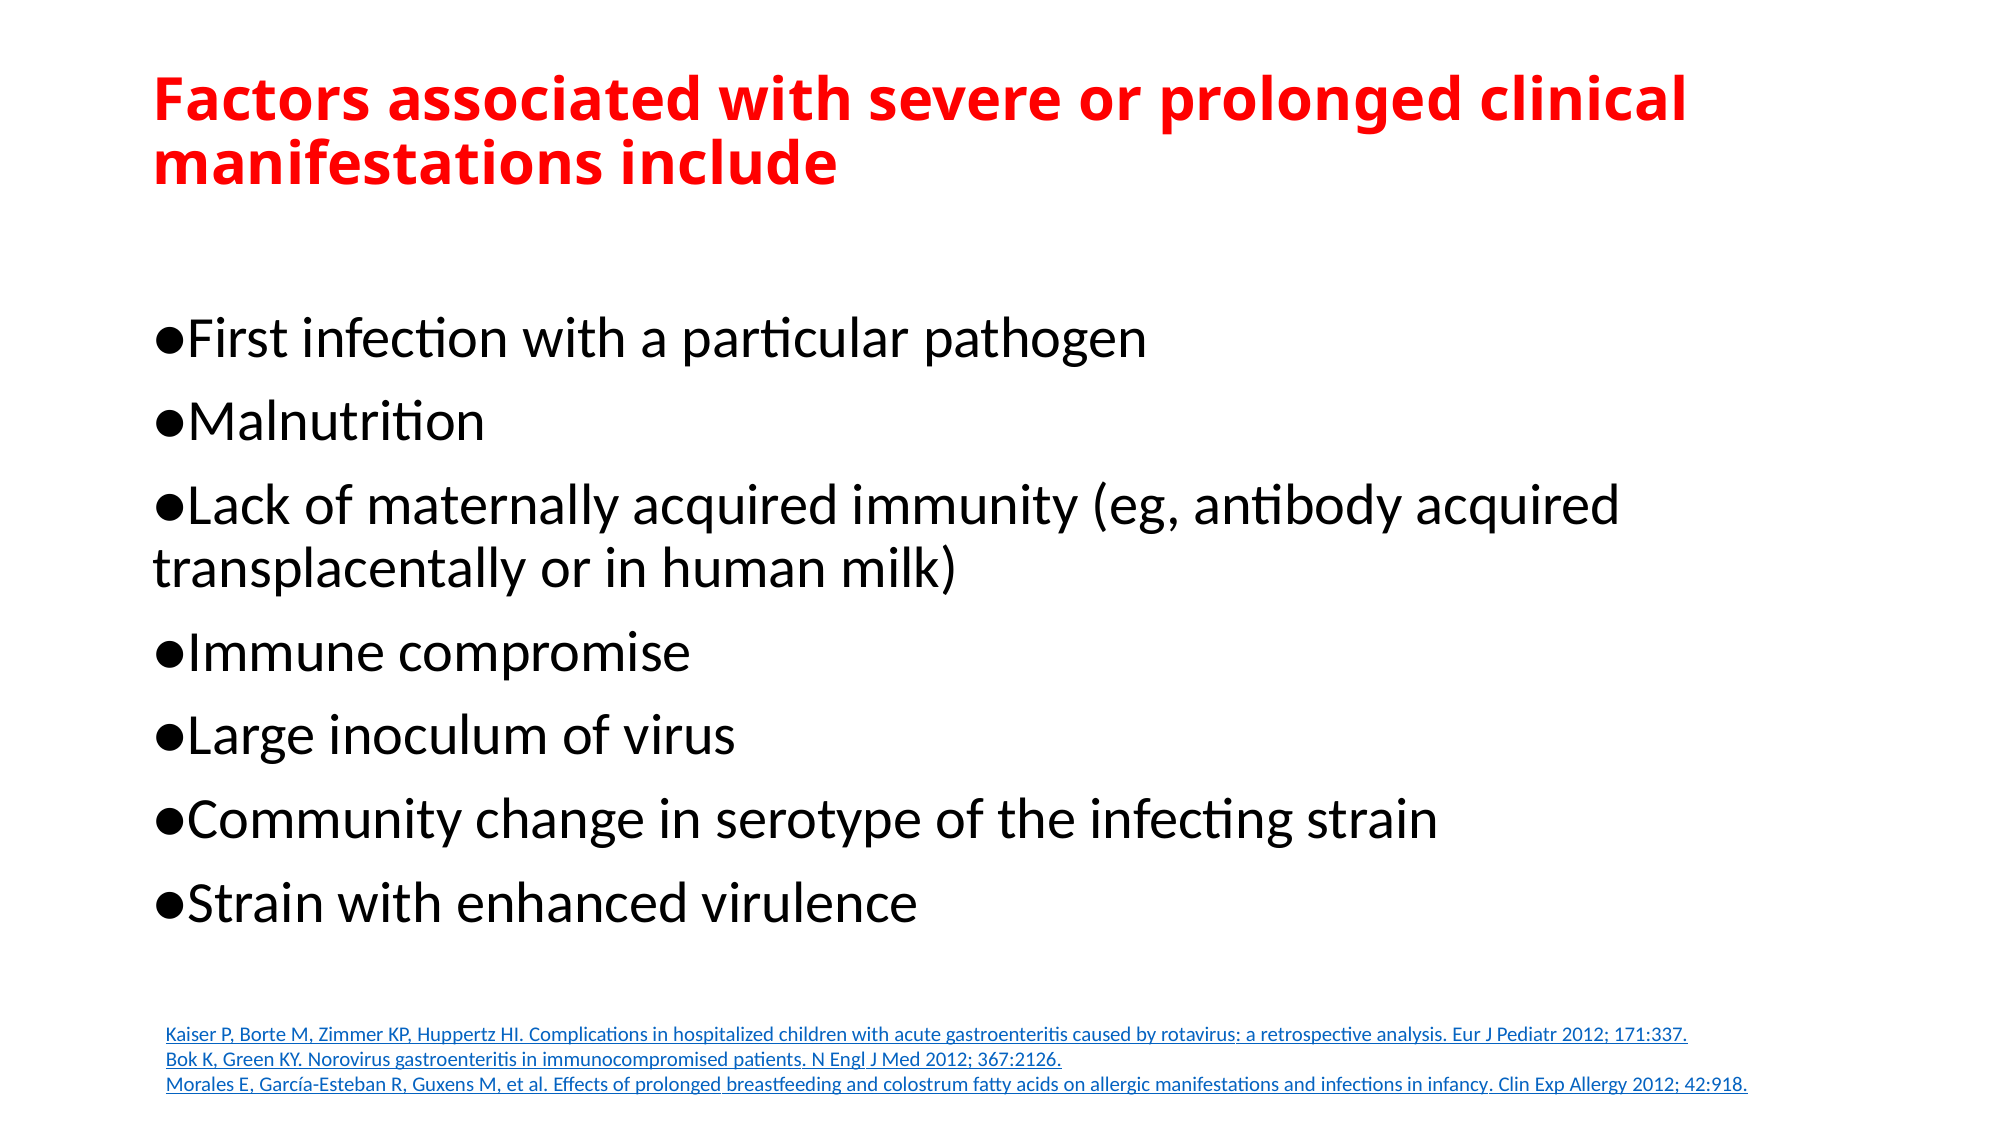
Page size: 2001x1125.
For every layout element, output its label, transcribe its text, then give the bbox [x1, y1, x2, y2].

list ●First infection with a particular pathogen ●Malnutrition ●Lack of maternally acquired immunity (eg, antibody acquired transplacentally or in human milk) ●Immune compromise ●Large inoculum of virus ●Community change in serotype of the infecting strain ●Strain with enhanced virulence [137, 299, 1863, 1014]
title Factors associated with severe or prolonged clinical manifestations include [137, 59, 1863, 278]
text_box Kaiser P, Borte M, Zimmer KP, Huppertz HI. Complications in hospitalized children with acute gastroenteritis caused by rotavirus: a retrospective analysis. Eur J Pediatr 2012; 171:337. Bok K, Green KY. Norovirus gastroenteritis in immunocompromised patients. N Engl J Med 2012; 367:2126. Morales E, García-Esteban R, Guxens M, et al. Effects of prolonged breastfeeding and colostrum fatty acids on allergic manifestations and infections in infancy. Clin Exp Allergy 2012; 42:918. [151, 1013, 2000, 1103]
